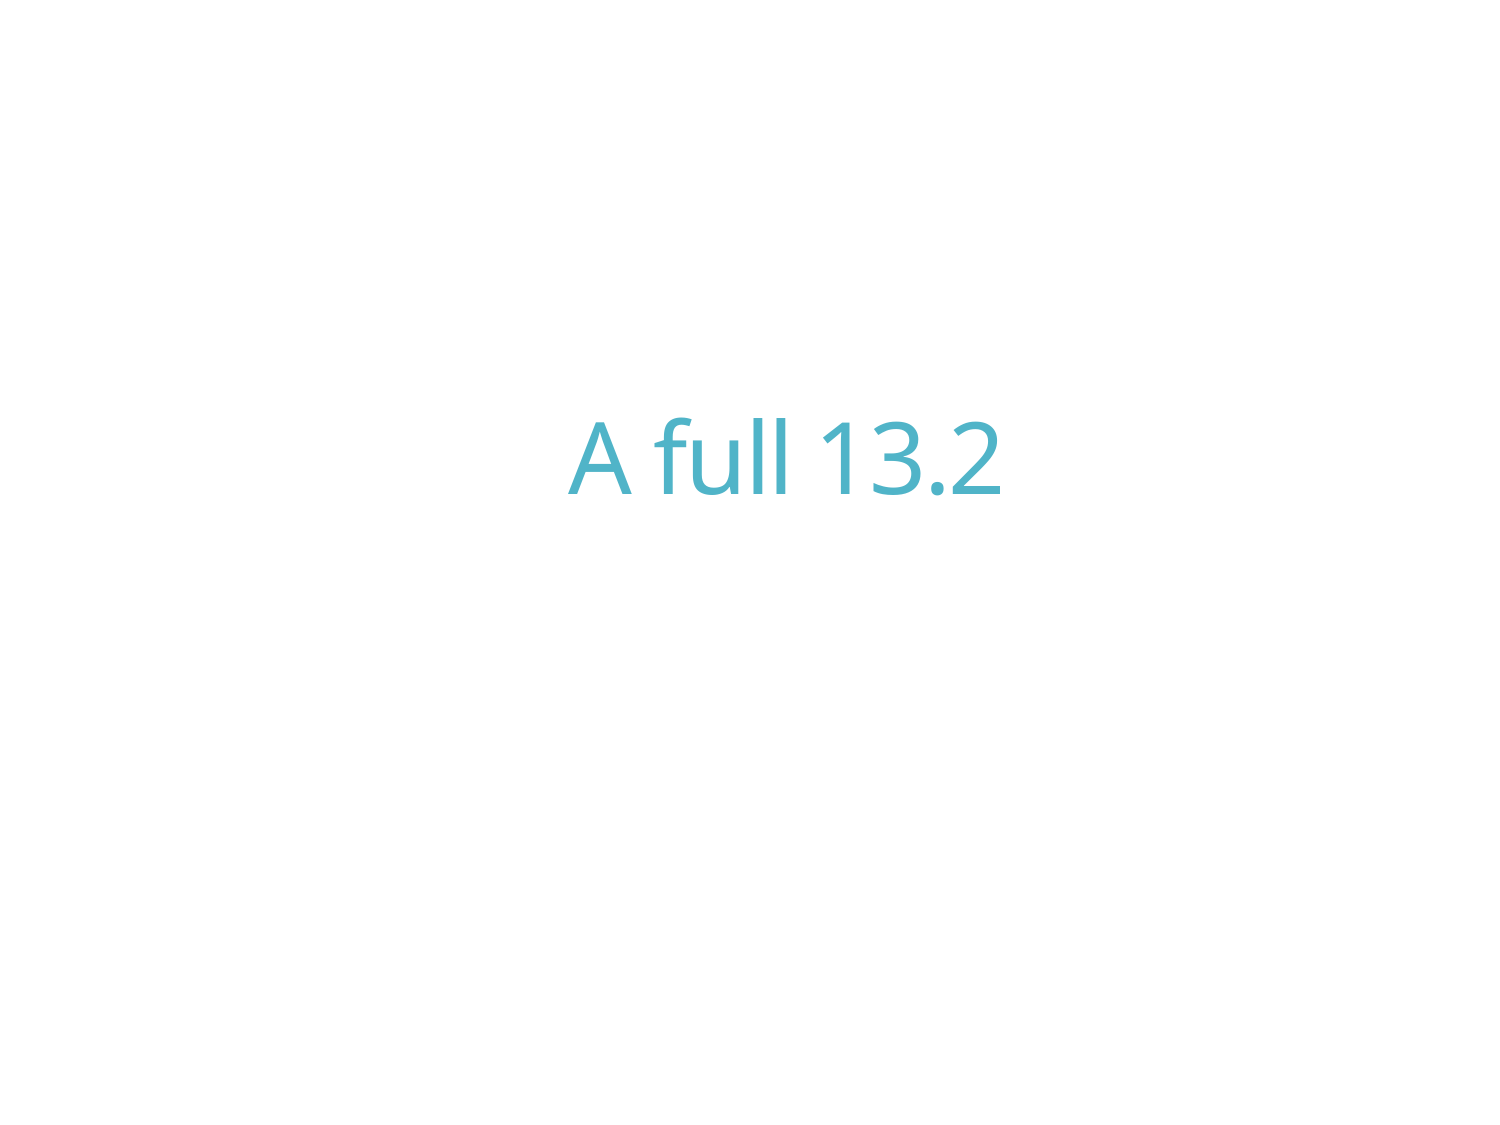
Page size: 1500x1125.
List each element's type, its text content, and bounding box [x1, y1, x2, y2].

title A full 13.2 [150, 387, 1425, 538]
